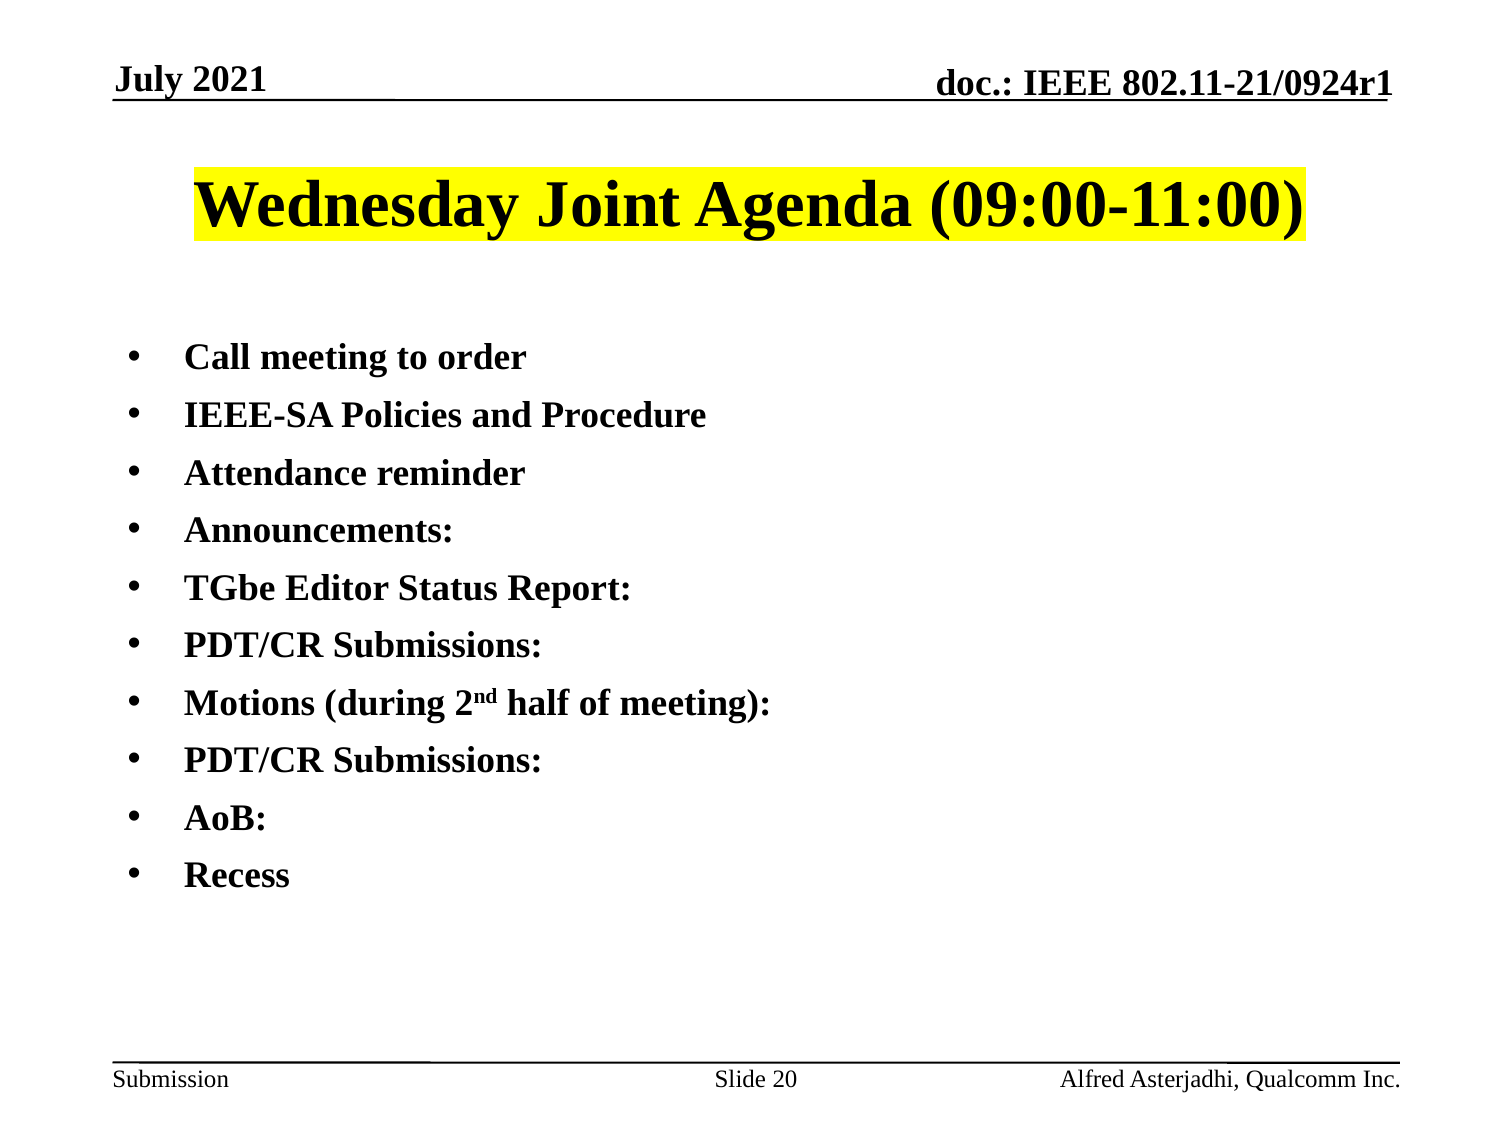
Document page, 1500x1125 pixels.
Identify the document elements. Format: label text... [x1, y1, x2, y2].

footer Alfred Asterjadhi, Qualcomm Inc. [878, 1061, 1402, 1093]
list Call meeting to order IEEE-SA Policies and Procedure Attendance reminder Announcements: TGbe Editor Status Report: PDT/CR Submissions: Motions (during 2nd half of meeting): PDT/CR Submissions: AoB: Recess [112, 324, 1388, 1000]
slide_number Slide 20 [712, 1061, 800, 1123]
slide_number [114, 54, 423, 100]
title Wednesday Joint Agenda (09:00-11:00) [112, 112, 1388, 288]
